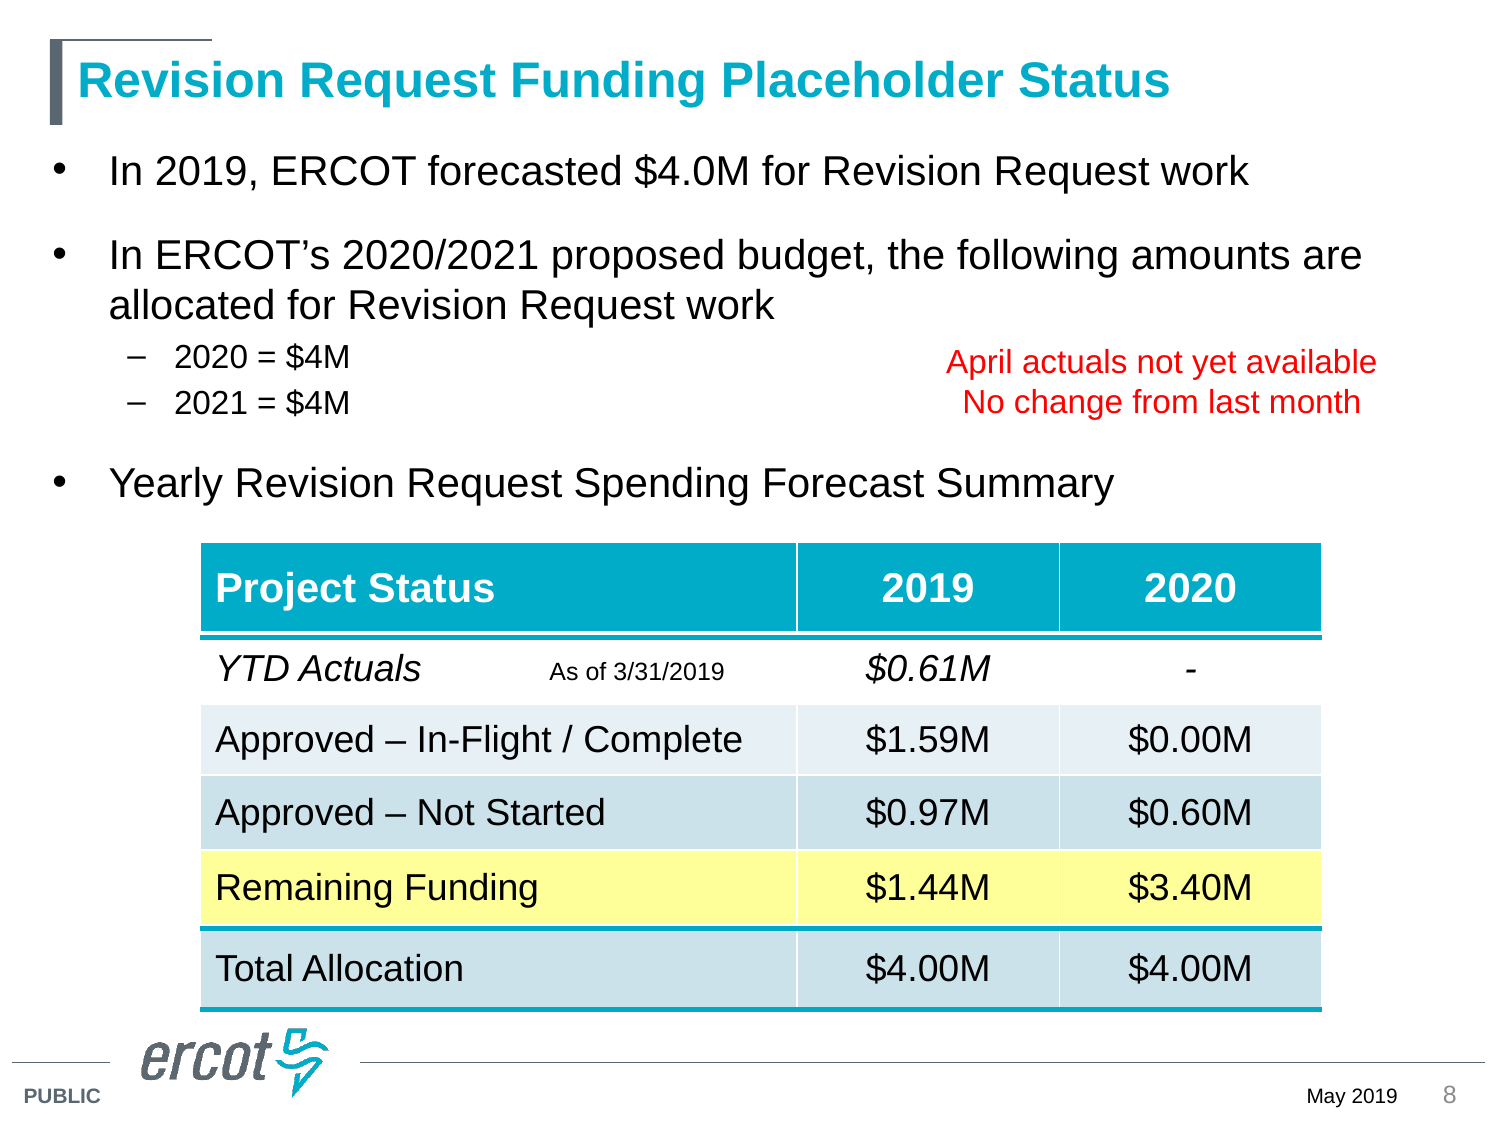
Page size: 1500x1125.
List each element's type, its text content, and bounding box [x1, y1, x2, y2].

title Revision Request Funding Placeholder Status [62, 39, 1275, 125]
table_cell $0.97M [798, 776, 1059, 849]
table_cell $0.60M [1060, 776, 1321, 849]
table_cell $0.00M [1060, 705, 1321, 774]
picture [137, 1024, 332, 1100]
table_cell Remaining Funding [201, 851, 796, 924]
table_cell $4.00M [798, 937, 1059, 1007]
text_box April actuals not yet available No change from last month [906, 333, 1418, 428]
text_box As of 3/31/2019 [534, 648, 741, 694]
table_cell Total Allocation [201, 936, 796, 1007]
table_cell Approved – Not Started [201, 776, 796, 849]
list In 2019, ERCOT forecasted $4.0M for Revision Request work In ERCOT’s 2020/2021 proposed budget, the following amounts are allocated for Revision Request work 2020 = $4M 2021 = $4M Yearly Revision Request Spending Forecast Summary [37, 136, 1463, 531]
table_cell $1.44M [798, 851, 1059, 924]
table_header 2019 [798, 543, 1059, 631]
table_header 2020 [1060, 543, 1321, 631]
table_cell Approved – In-Flight / Complete [201, 705, 796, 774]
table_header Project Status [201, 543, 796, 631]
table_cell $0.61M [798, 646, 1059, 703]
table_cell - [1060, 644, 1321, 703]
slide_number 8 [1412, 1076, 1488, 1112]
table_cell $1.59M [798, 705, 1059, 774]
table_cell $4.00M [1060, 935, 1321, 1007]
table_cell YTD Actuals [201, 645, 796, 703]
table_cell $3.40M [1060, 851, 1321, 924]
